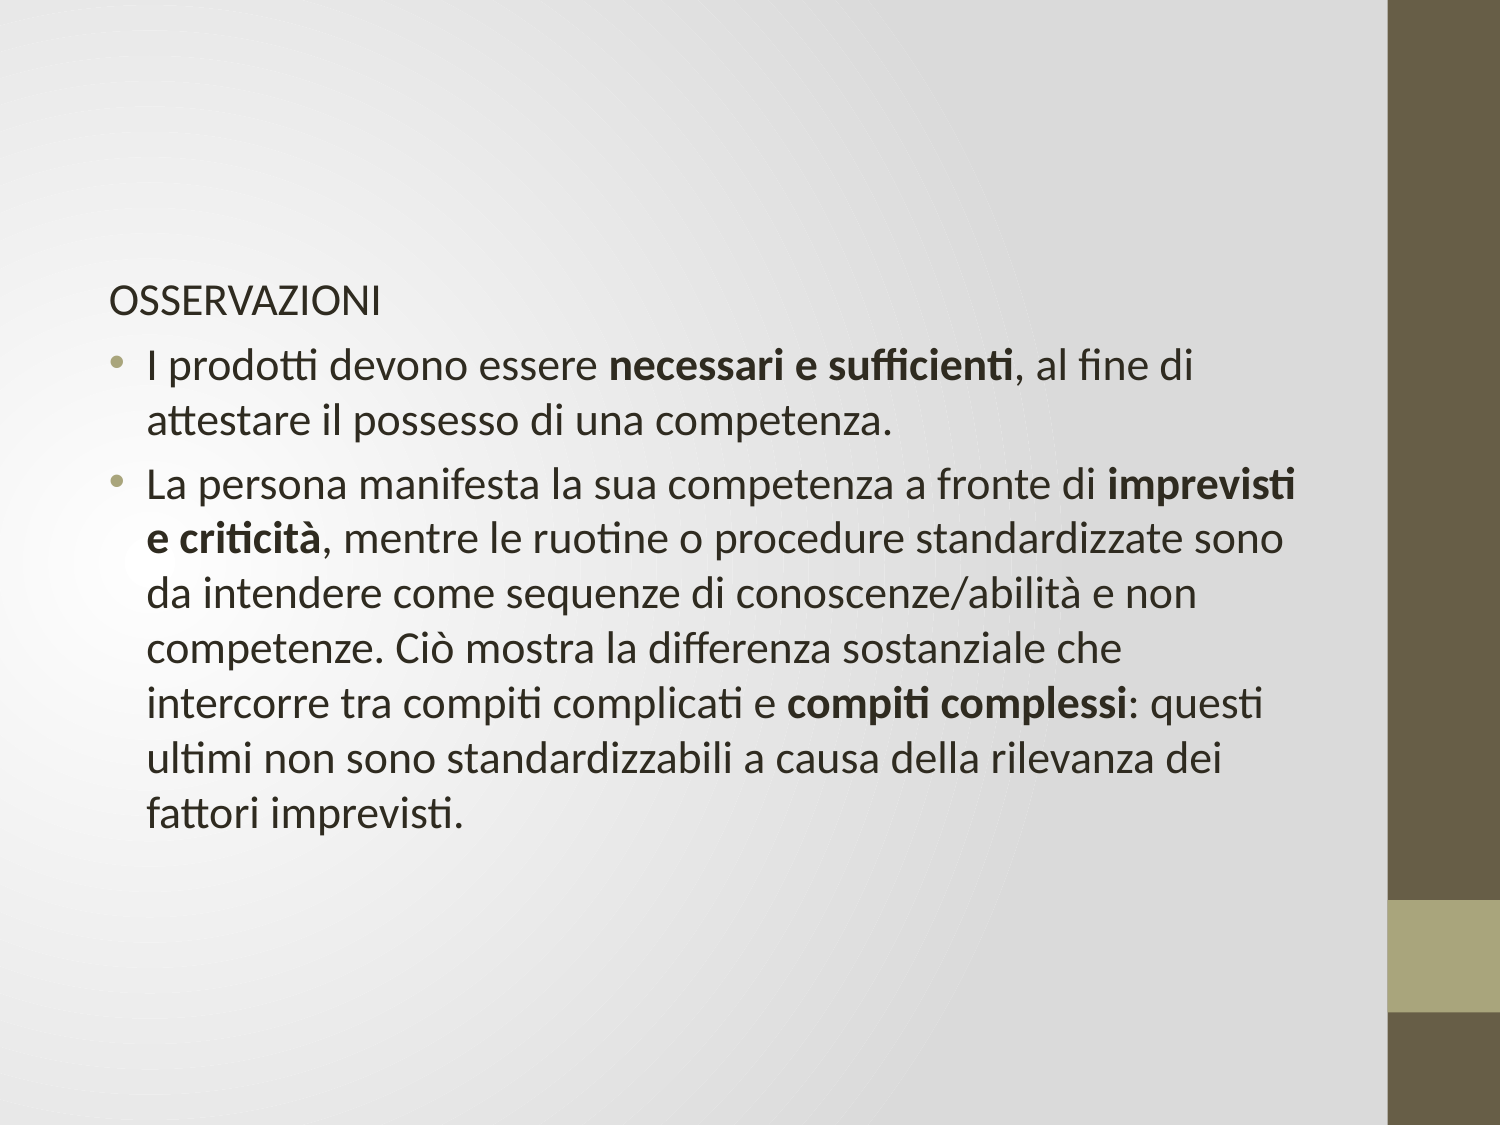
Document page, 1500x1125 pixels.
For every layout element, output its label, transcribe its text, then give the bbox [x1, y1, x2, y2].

list OSSERVAZIONI I prodotti devono essere necessari e sufficienti, al fine di attestare il possesso di una competenza. La persona manifesta la sua competenza a fronte di imprevisti e criticità, mentre le ruotine o procedure standardizzate sono da intendere come sequenze di conoscenze/abilità e non competenze. Ciò mostra la differenza sostanziale che intercorre tra compiti complicati e compiti complessi: questi ultimi non sono standardizzabili a causa della rilevanza dei fattori imprevisti. [75, 262, 1325, 1050]
